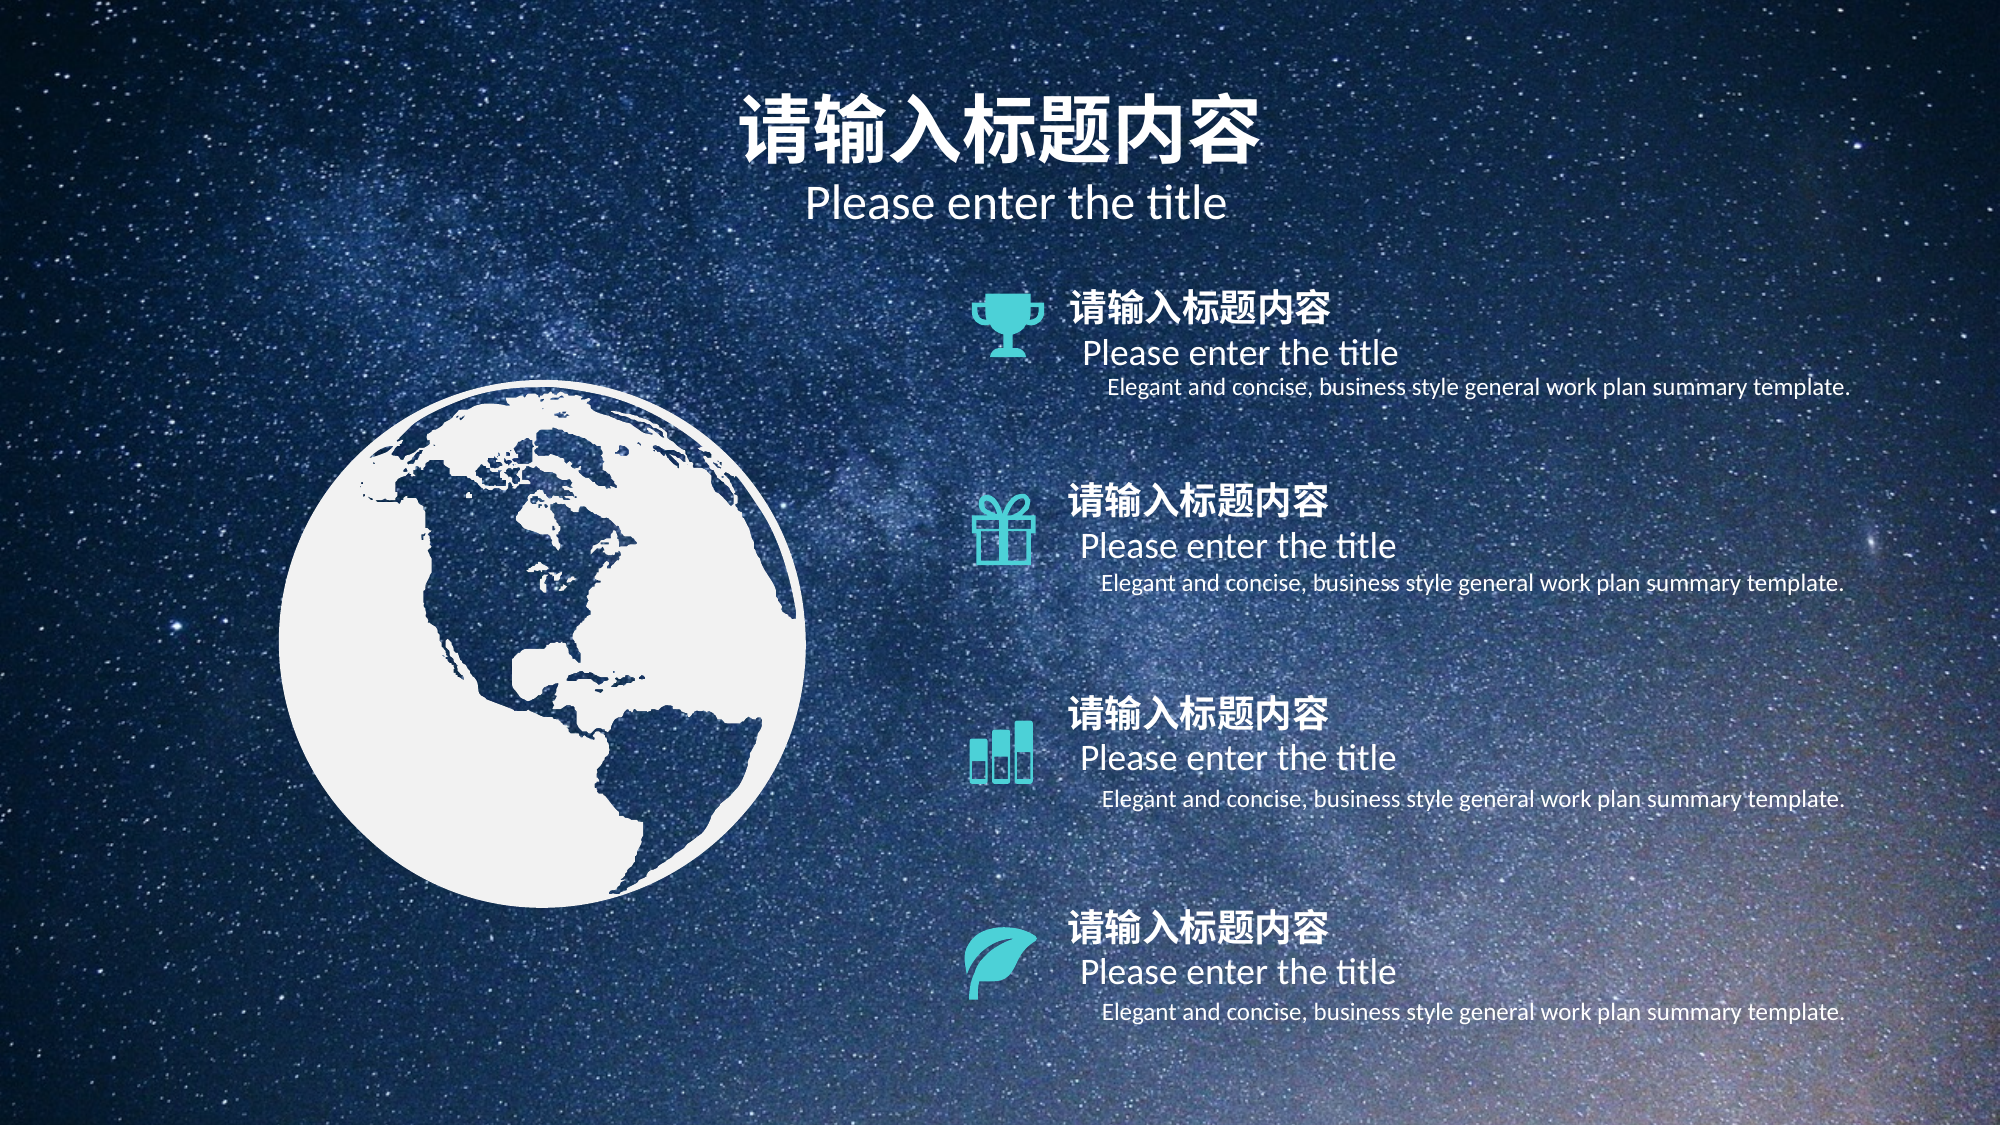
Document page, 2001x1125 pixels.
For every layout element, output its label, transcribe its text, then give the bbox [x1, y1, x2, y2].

text_box [971, 493, 1036, 566]
text_box Elegant and concise, business style general work plan summary template. [1038, 559, 1909, 604]
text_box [1051, 896, 1427, 1001]
text_box [992, 729, 1011, 784]
text_box [969, 738, 988, 784]
text_box [1014, 720, 1033, 784]
text_box [964, 927, 1037, 1000]
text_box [1051, 469, 1427, 574]
picture [0, 0, 2000, 1125]
text_box 请输入标题内容 [722, 74, 1278, 180]
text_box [1051, 682, 1427, 787]
text_box Elegant and concise, business style general work plan summary template. [1039, 987, 1910, 1033]
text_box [1053, 276, 1429, 381]
text_box Elegant and concise, business style general work plan summary template. [1039, 775, 1910, 820]
text_box [971, 293, 1045, 358]
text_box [264, 365, 813, 941]
text_box Elegant and concise, business style general work plan summary template. [1044, 363, 1916, 409]
text_box Please enter the title [790, 162, 1243, 237]
